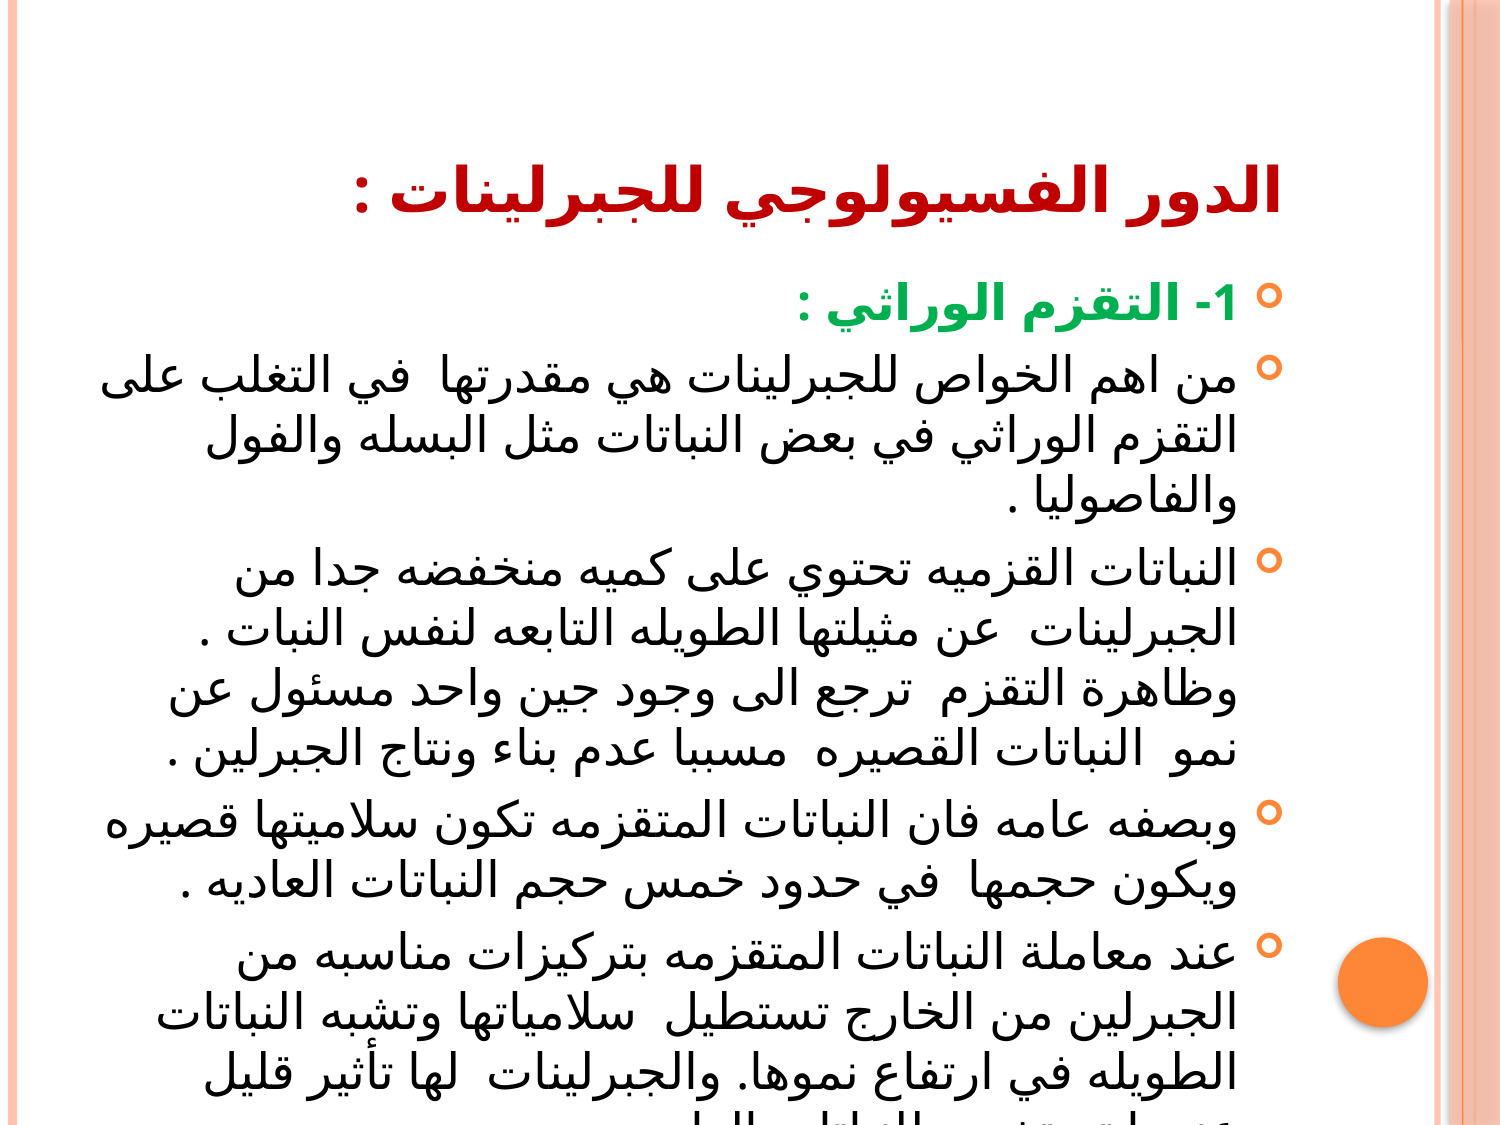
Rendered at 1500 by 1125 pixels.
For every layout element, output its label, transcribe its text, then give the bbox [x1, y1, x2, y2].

list 1- التقزم الوراثي : من اهم الخواص للجبرلينات هي مقدرتها في التغلب على التقزم الوراثي في بعض النباتات مثل البسله والفول والفاصوليا . النباتات القزميه تحتوي على كميه منخفضه جدا من الجبرلينات عن مثيلتها الطويله التابعه لنفس النبات . وظاهرة التقزم ترجع الى وجود جين واحد مسئول عن نمو النباتات القصيره مسببا عدم بناء ونتاج الجبرلين . وبصفه عامه فان النباتات المتقزمه تكون سلاميتها قصيره ويكون حجمها في حدود خمس حجم النباتات العاديه . عند معاملة النباتات المتقزمه بتركيزات مناسبه من الجبرلين من الخارج تستطيل سلامياتها وتشبه النباتات الطويله في ارتفاع نموها. والجبرلينات لها تأثير قليل عندما تستخدم للنباتات العاديه ، [75, 262, 1300, 1062]
title الدور الفسيولوجي للجبرلينات : [75, 45, 1300, 233]
